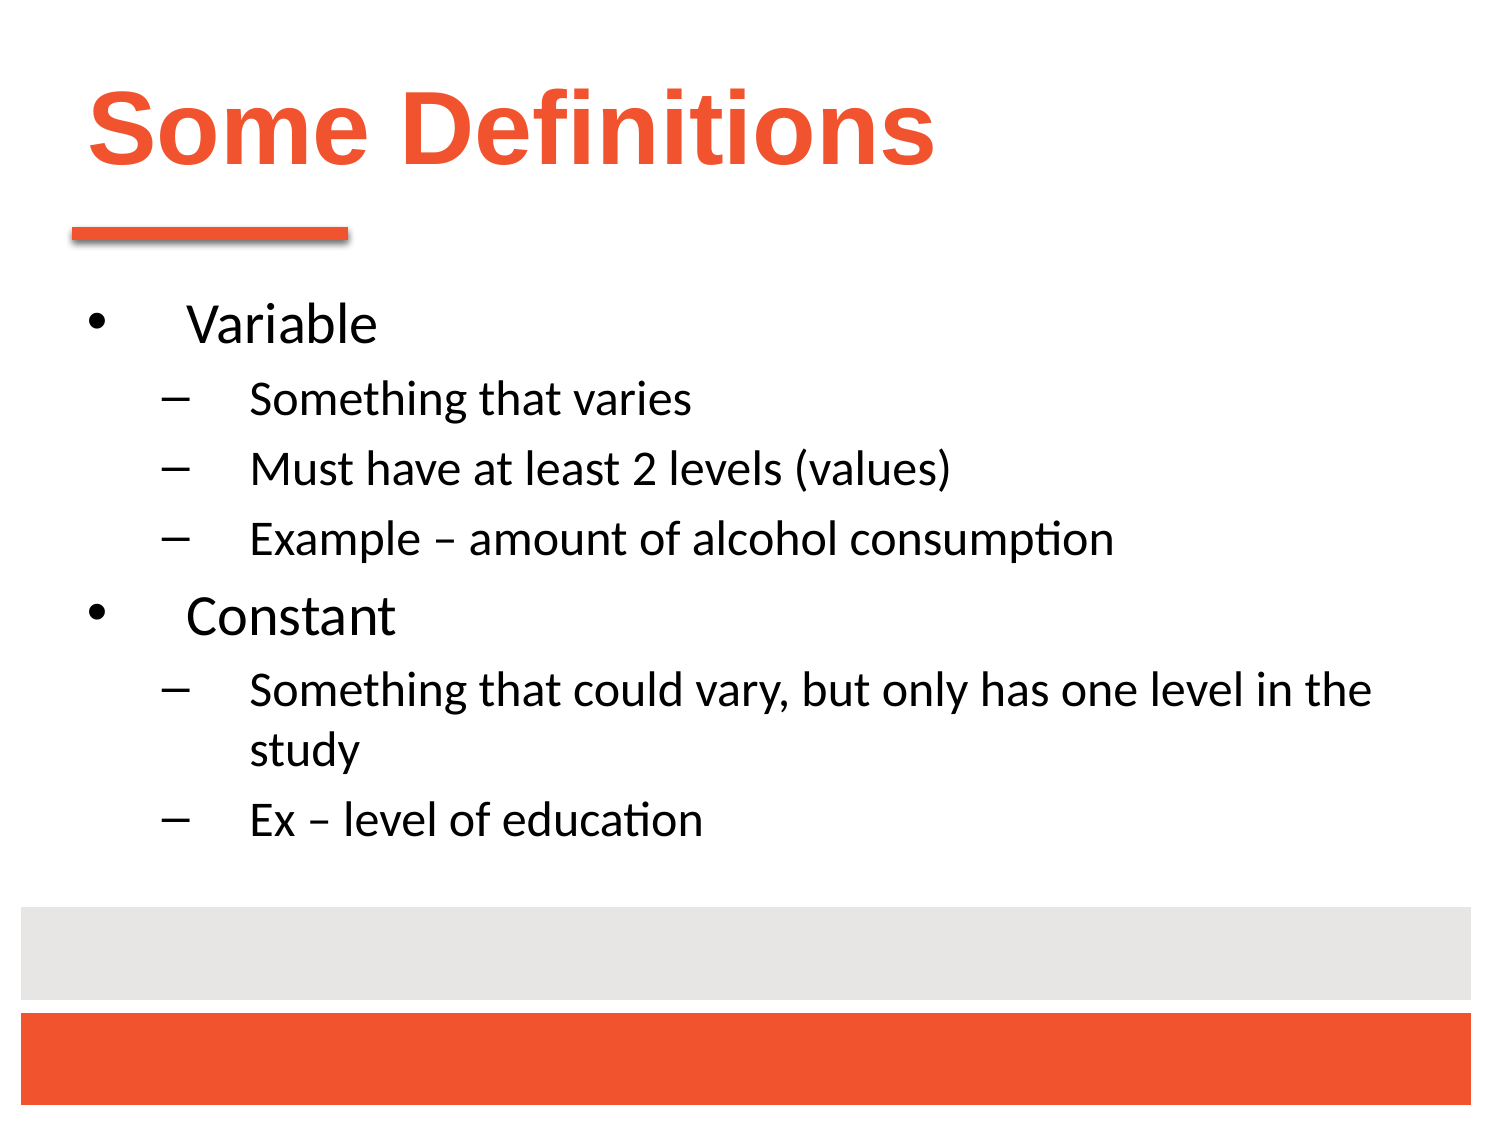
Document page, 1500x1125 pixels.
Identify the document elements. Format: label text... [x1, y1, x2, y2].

list Variable Something that varies Must have at least 2 levels (values) Example – amount of alcohol consumption Constant Something that could vary, but only has one level in the study Ex – level of education [72, 277, 1423, 876]
title Some Definitions [72, 29, 1423, 218]
